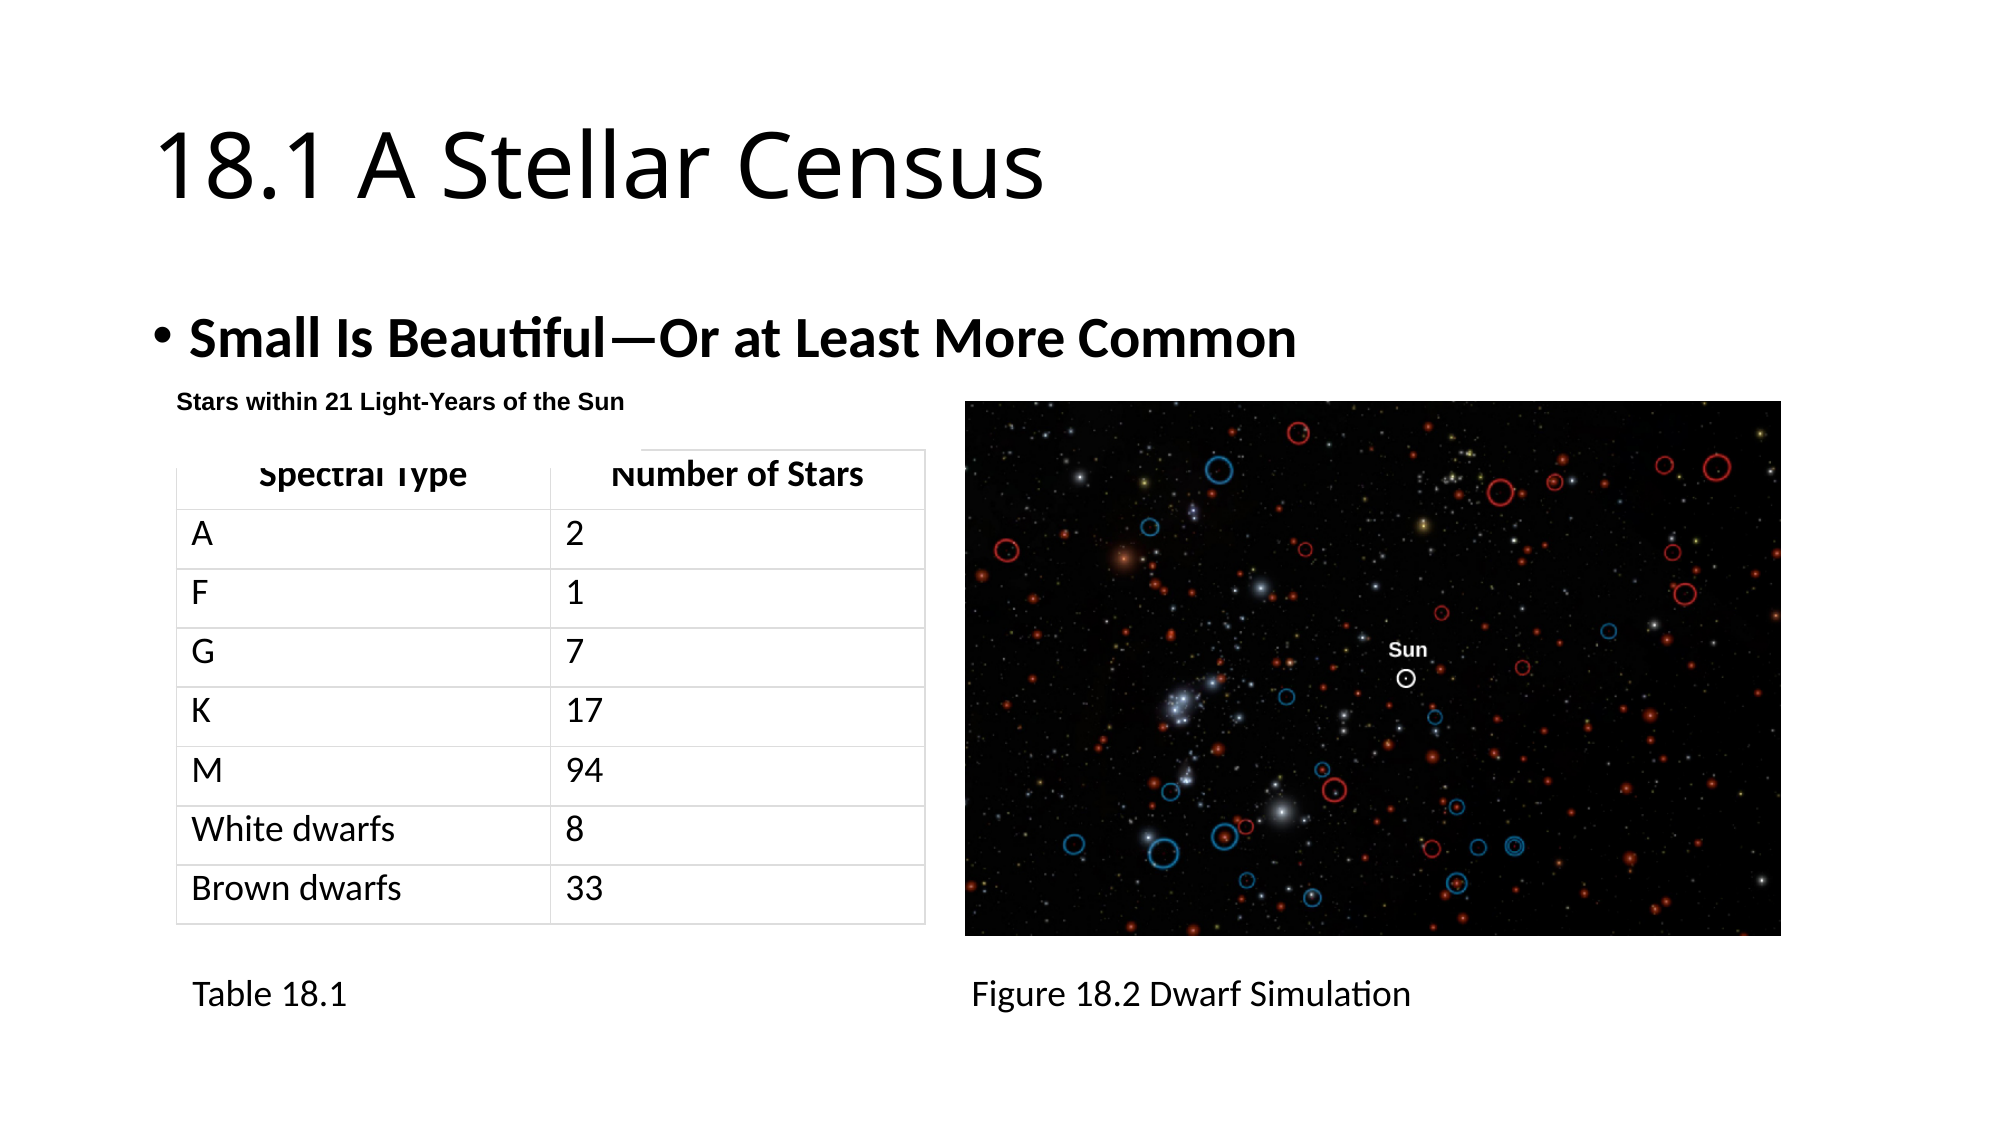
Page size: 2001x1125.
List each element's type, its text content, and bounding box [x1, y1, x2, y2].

text_box Figure 18.2 Dwarf Simulation [956, 961, 1428, 1021]
table_cell 33 [551, 866, 924, 923]
table_cell Brown dwarfs [177, 866, 550, 923]
title 18.1 A Stellar Census [137, 59, 1863, 278]
table_cell A [177, 510, 550, 568]
table_cell F [177, 570, 550, 627]
table_cell 1 [551, 570, 924, 627]
text_box Table 18.1 [177, 961, 363, 1021]
list Small Is Beautiful—Or at Least More Common [137, 299, 1863, 1014]
table_cell 8 [551, 807, 924, 864]
table_cell M [177, 747, 550, 805]
table_cell White dwarfs [177, 807, 550, 864]
text_box Stars within 21 Light-Years of the Sun [161, 378, 642, 469]
table_cell 17 [551, 688, 924, 746]
table_cell K [177, 688, 550, 746]
picture [965, 401, 1781, 936]
table_header Spectral Type [177, 469, 550, 509]
table_cell 7 [551, 629, 924, 686]
table_header Number of Stars [551, 451, 924, 509]
table_cell 2 [551, 510, 924, 568]
table_cell G [177, 629, 550, 686]
table_cell 94 [551, 747, 924, 805]
